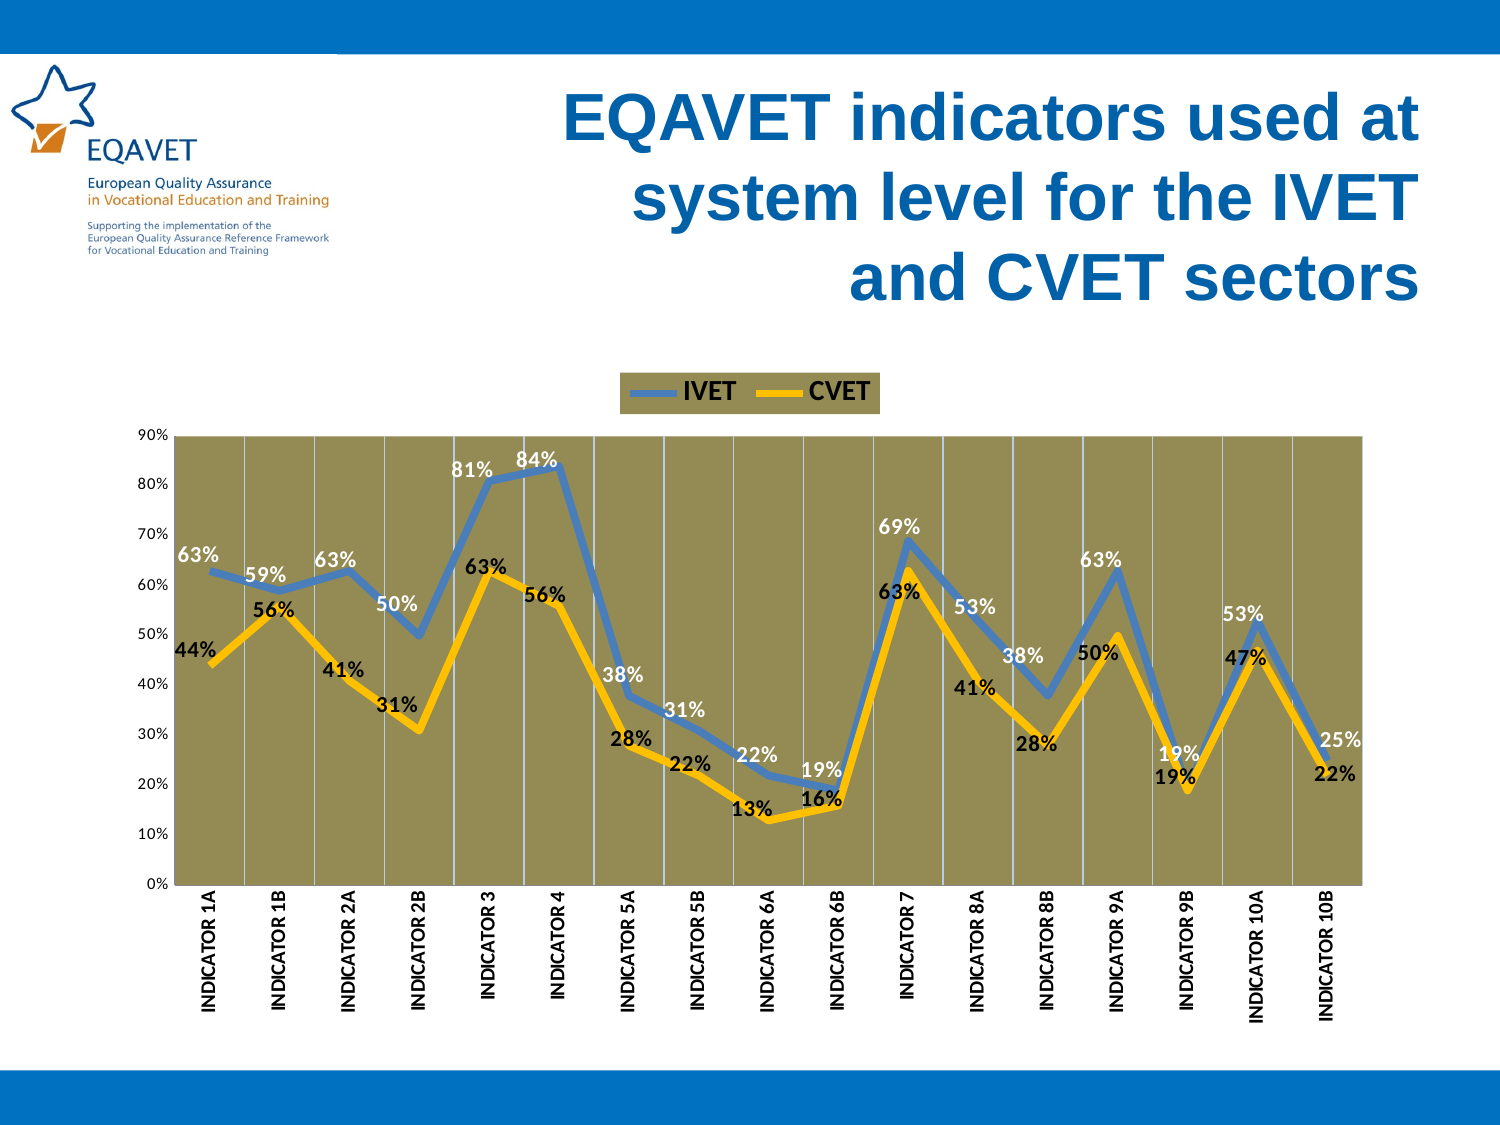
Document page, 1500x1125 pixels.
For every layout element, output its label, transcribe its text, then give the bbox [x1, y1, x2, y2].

list EQAVET indicators used at system level for the IVET and CVET sectors [501, 66, 1436, 291]
chart [111, 361, 1389, 1038]
picture [0, 54, 337, 269]
